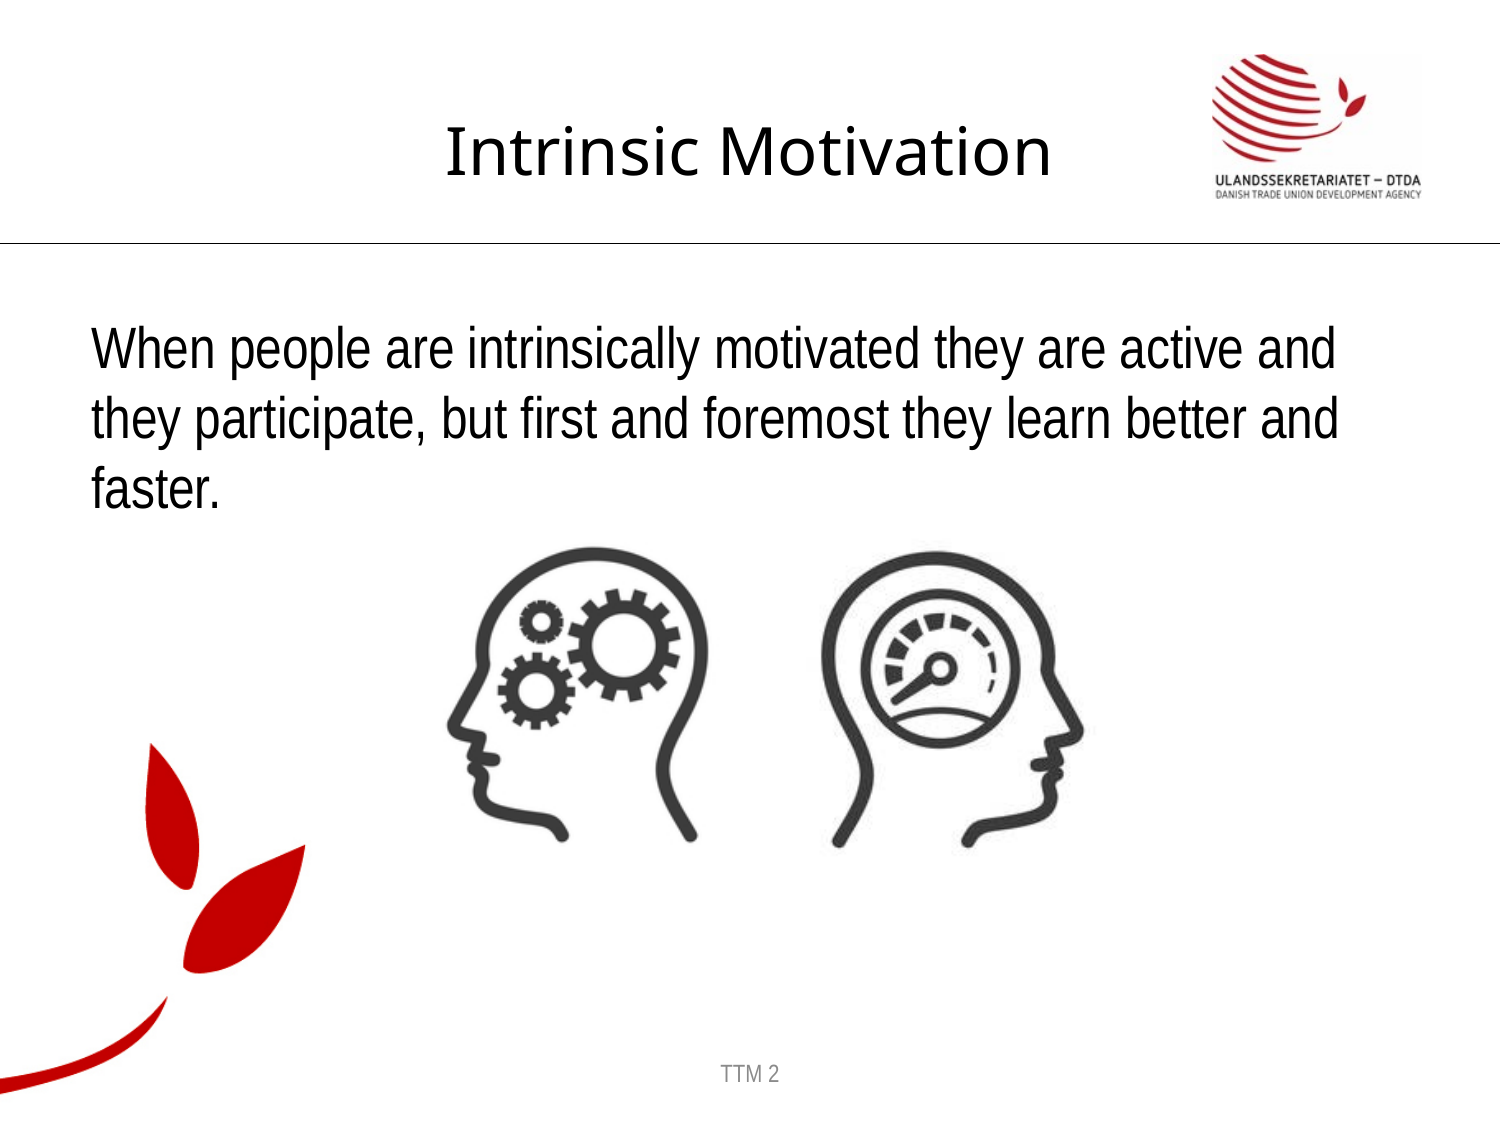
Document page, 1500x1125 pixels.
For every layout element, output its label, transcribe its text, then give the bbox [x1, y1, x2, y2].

picture [371, 491, 1152, 930]
picture [0, 741, 313, 1118]
title Intrinsic Motivation [112, 54, 1388, 242]
text_box When people are intrinsically motivated they are active and they participate, but first and foremost they learn better and faster. [76, 302, 1424, 598]
footer TTM 2 [512, 1042, 988, 1103]
picture [1212, 54, 1423, 199]
